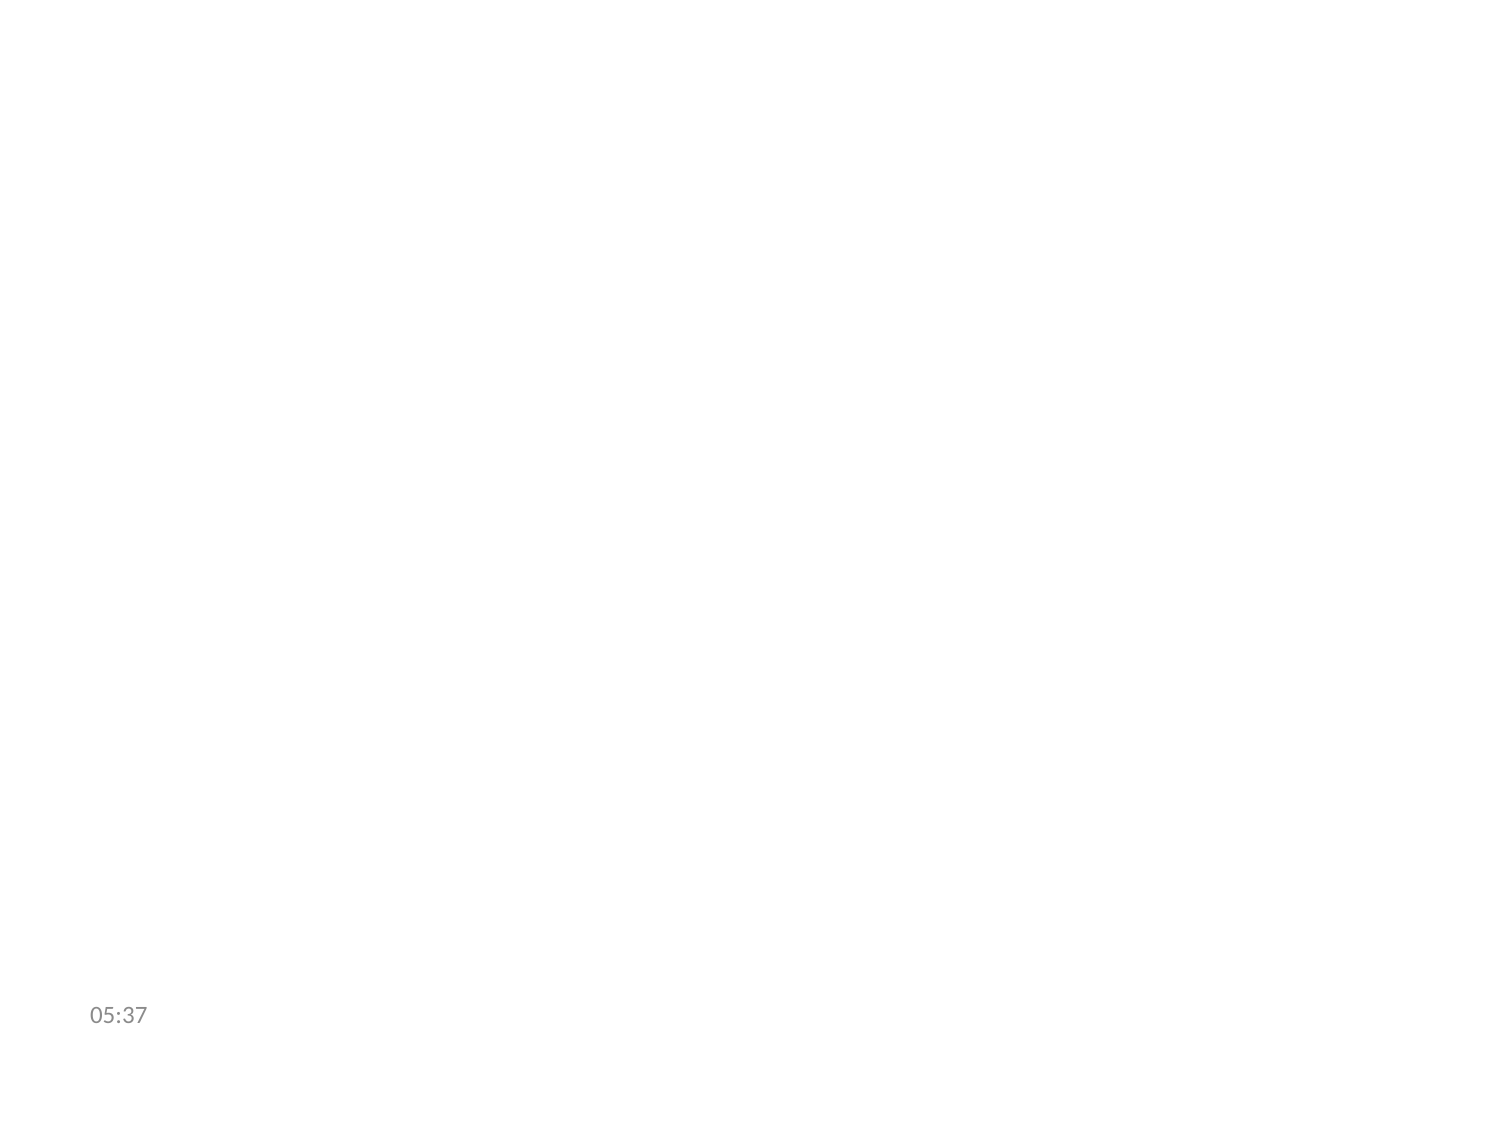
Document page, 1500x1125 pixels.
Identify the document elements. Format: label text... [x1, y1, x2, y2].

text_box 15:35 [75, 983, 425, 1044]
